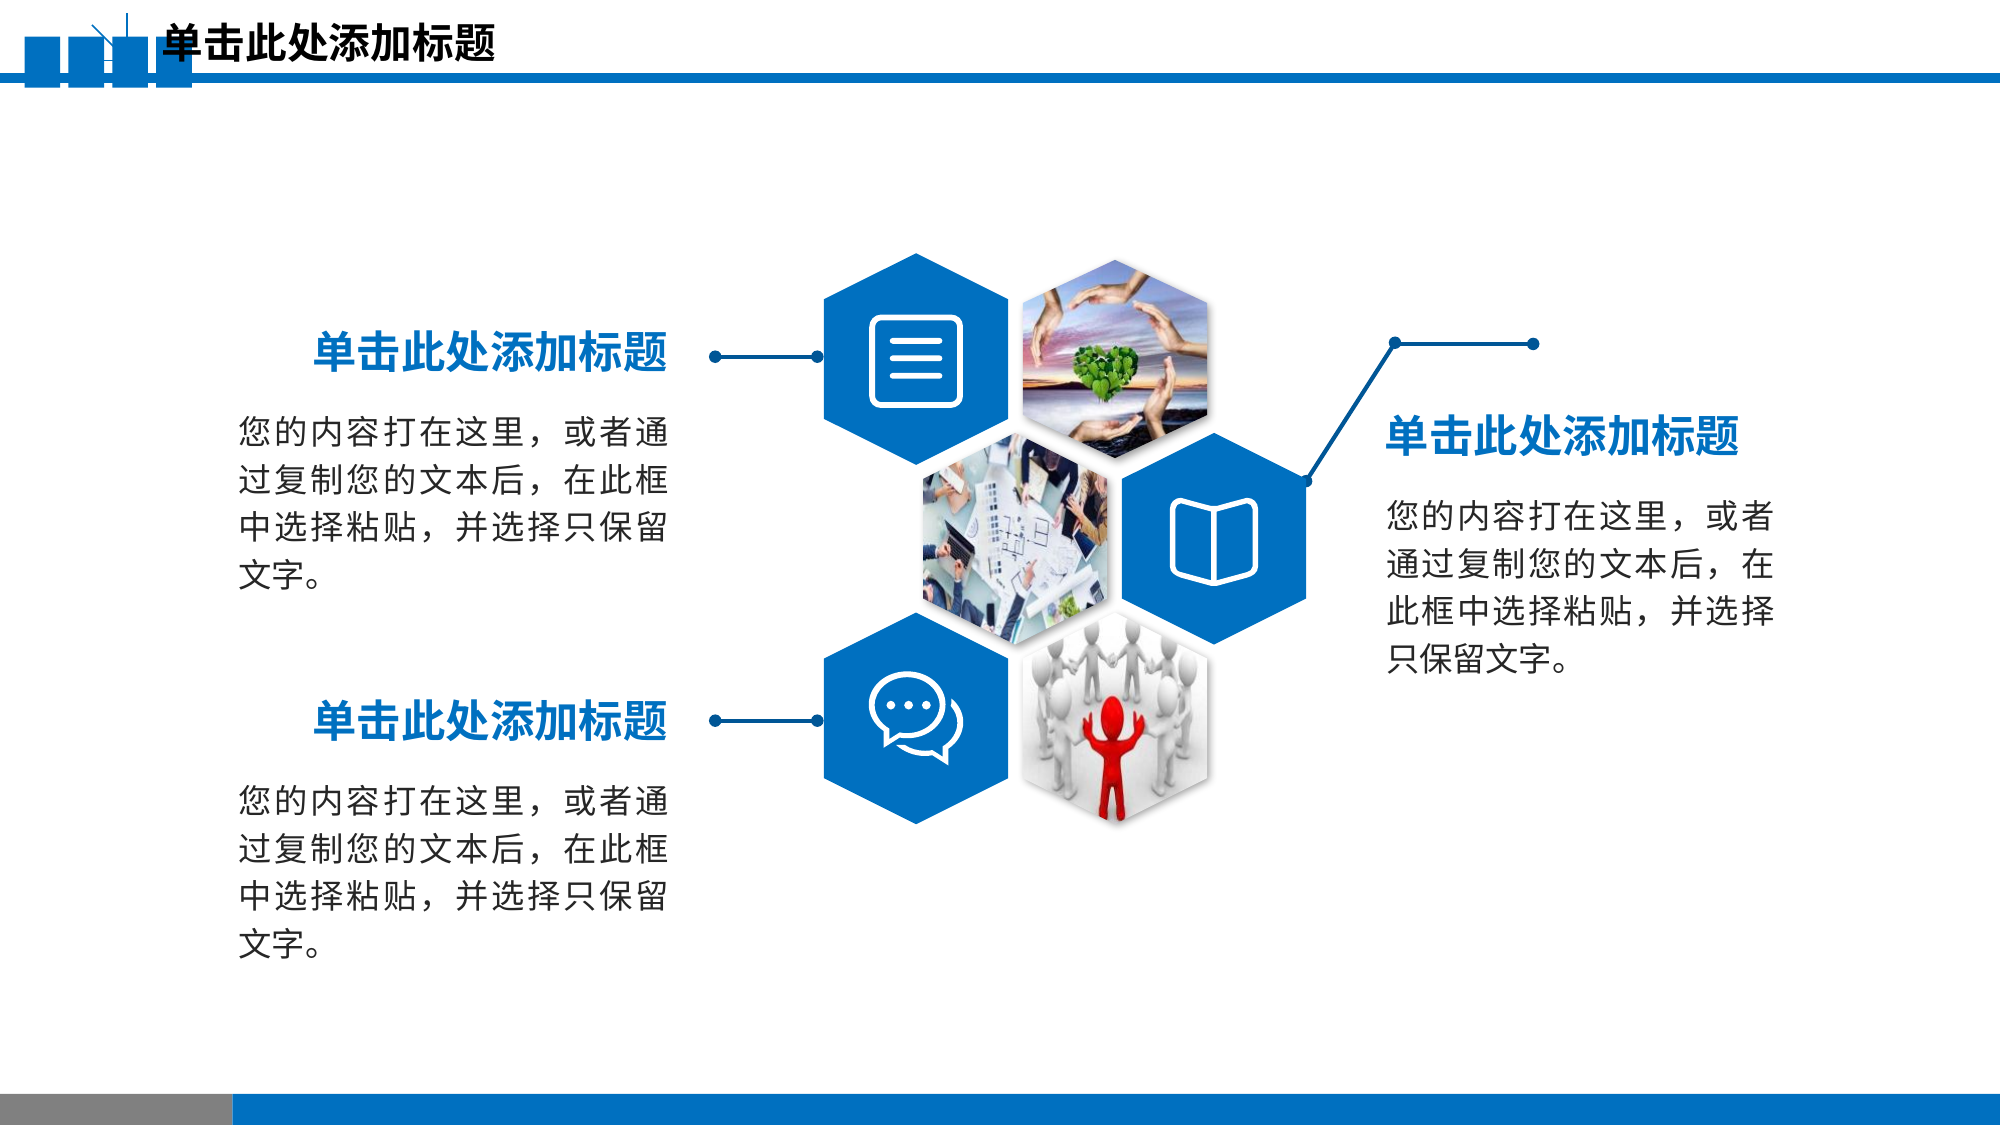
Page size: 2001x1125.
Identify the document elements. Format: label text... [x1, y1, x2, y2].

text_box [823, 612, 1009, 825]
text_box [223, 685, 685, 972]
text_box [0, 1092, 230, 1125]
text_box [823, 252, 1009, 466]
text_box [1121, 432, 1307, 645]
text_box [79, 12, 128, 61]
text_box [1368, 400, 1791, 687]
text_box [1305, 342, 1534, 482]
text_box [230, 1092, 2000, 1125]
picture [922, 259, 1208, 825]
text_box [223, 316, 685, 603]
text_box 单击此处添加标题 [147, 9, 587, 73]
